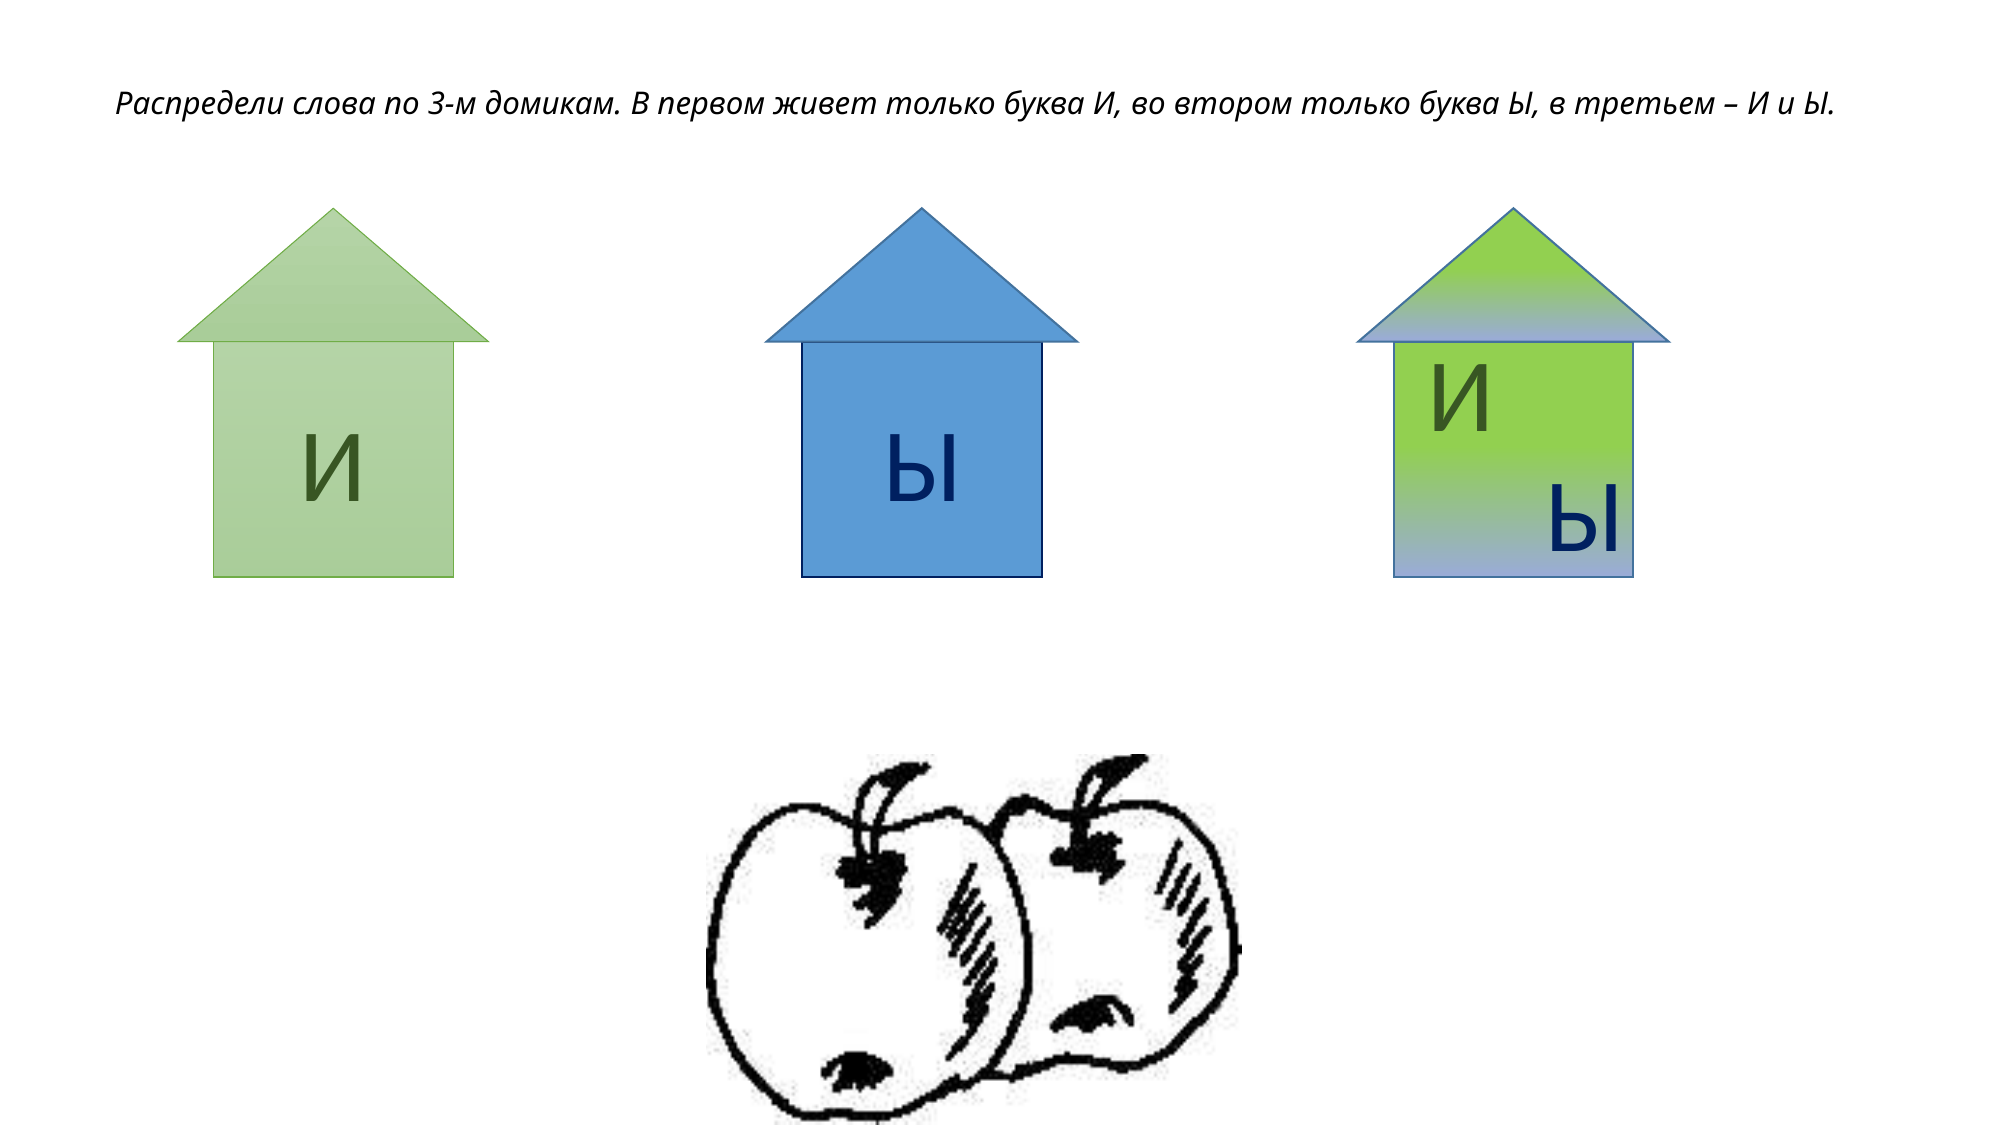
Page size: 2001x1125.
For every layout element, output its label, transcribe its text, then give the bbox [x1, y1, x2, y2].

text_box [1358, 208, 1669, 578]
title Распредели слова по 3-м домикам. В первом живет только буква И, во втором только буква Ы, в третьем – И и Ы. [99, 59, 1863, 150]
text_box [178, 208, 489, 578]
picture [706, 754, 1242, 1125]
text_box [766, 208, 1077, 578]
